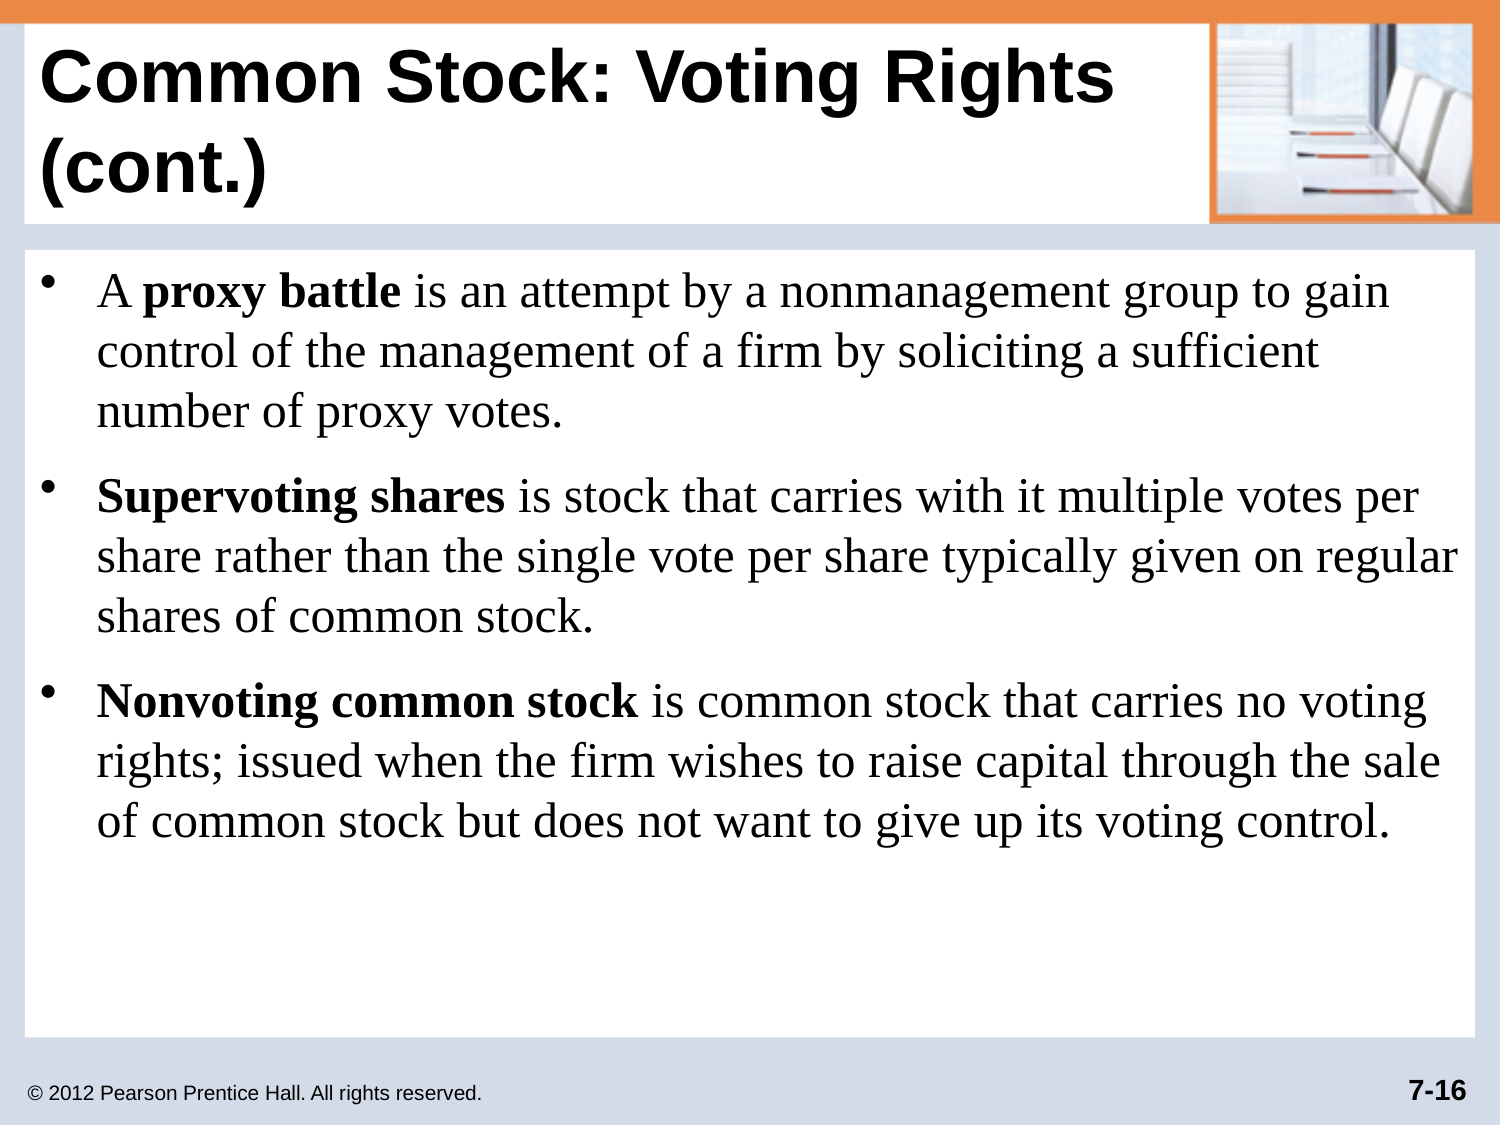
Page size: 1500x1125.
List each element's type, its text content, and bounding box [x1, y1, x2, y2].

picture [0, 0, 1500, 224]
footer © 2012 Pearson Prentice Hall. All rights reserved. [12, 1037, 938, 1113]
title Common Stock: Voting Rights (cont.) [24, 64, 1201, 171]
slide_number 7-16 [1331, 1038, 1482, 1114]
list A proxy battle is an attempt by a nonmanagement group to gain control of the management of a firm by soliciting a sufficient number of proxy votes. Supervoting shares is stock that carries with it multiple votes per share rather than the single vote per share typically given on regular shares of common stock. Nonvoting common stock is common stock that carries no voting rights; issued when the firm wishes to raise capital through the sale of common stock but does not want to give up its voting control. [24, 249, 1476, 1013]
